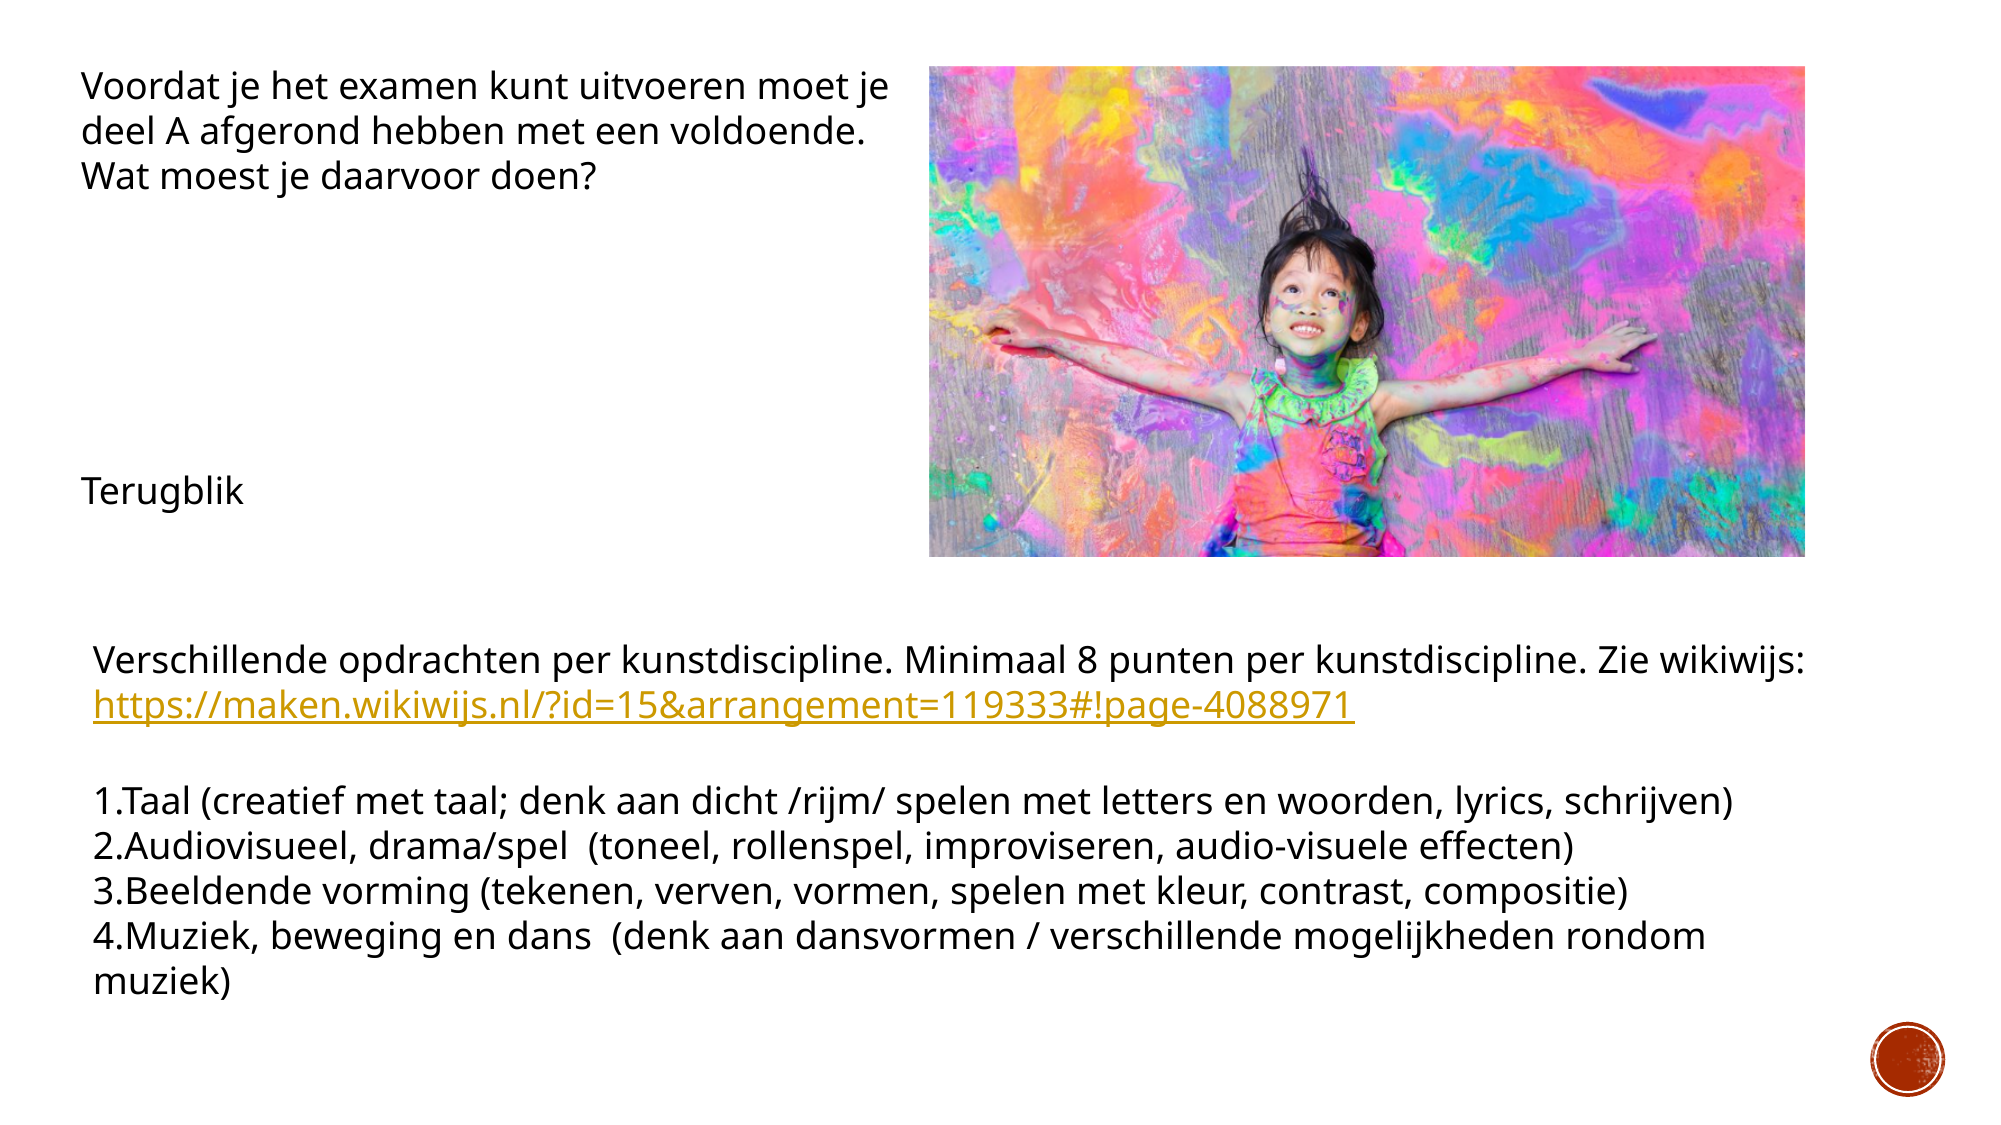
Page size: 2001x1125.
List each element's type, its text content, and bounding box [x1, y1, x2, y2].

text_box Verschillende opdrachten per kunstdiscipline. Minimaal 8 punten per kunstdiscipline. Zie wikiwijs: https://maken.wikiwijs.nl/?id=15&arrangement=119333#!page-4088971 1.Taal (creatief met taal; denk aan dicht /rijm/ spelen met letters en woorden, lyrics, schrijven) 2.Audiovisueel, drama/spel (toneel, rollenspel, improviseren, audio-visuele effecten) 3.Beeldende vorming (tekenen, verven, vormen, spelen met kleur, contrast, compositie) 4.Muziek, beweging en dans (denk aan dansvormen / verschillende mogelijkheden rondom muziek) [78, 583, 1826, 1055]
text_box Voordat je het examen kunt uitvoeren moet je deel A afgerond hebben met een voldoende. Wat moest je daarvoor doen? Terugblik [66, 54, 930, 565]
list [902, 45, 1840, 556]
